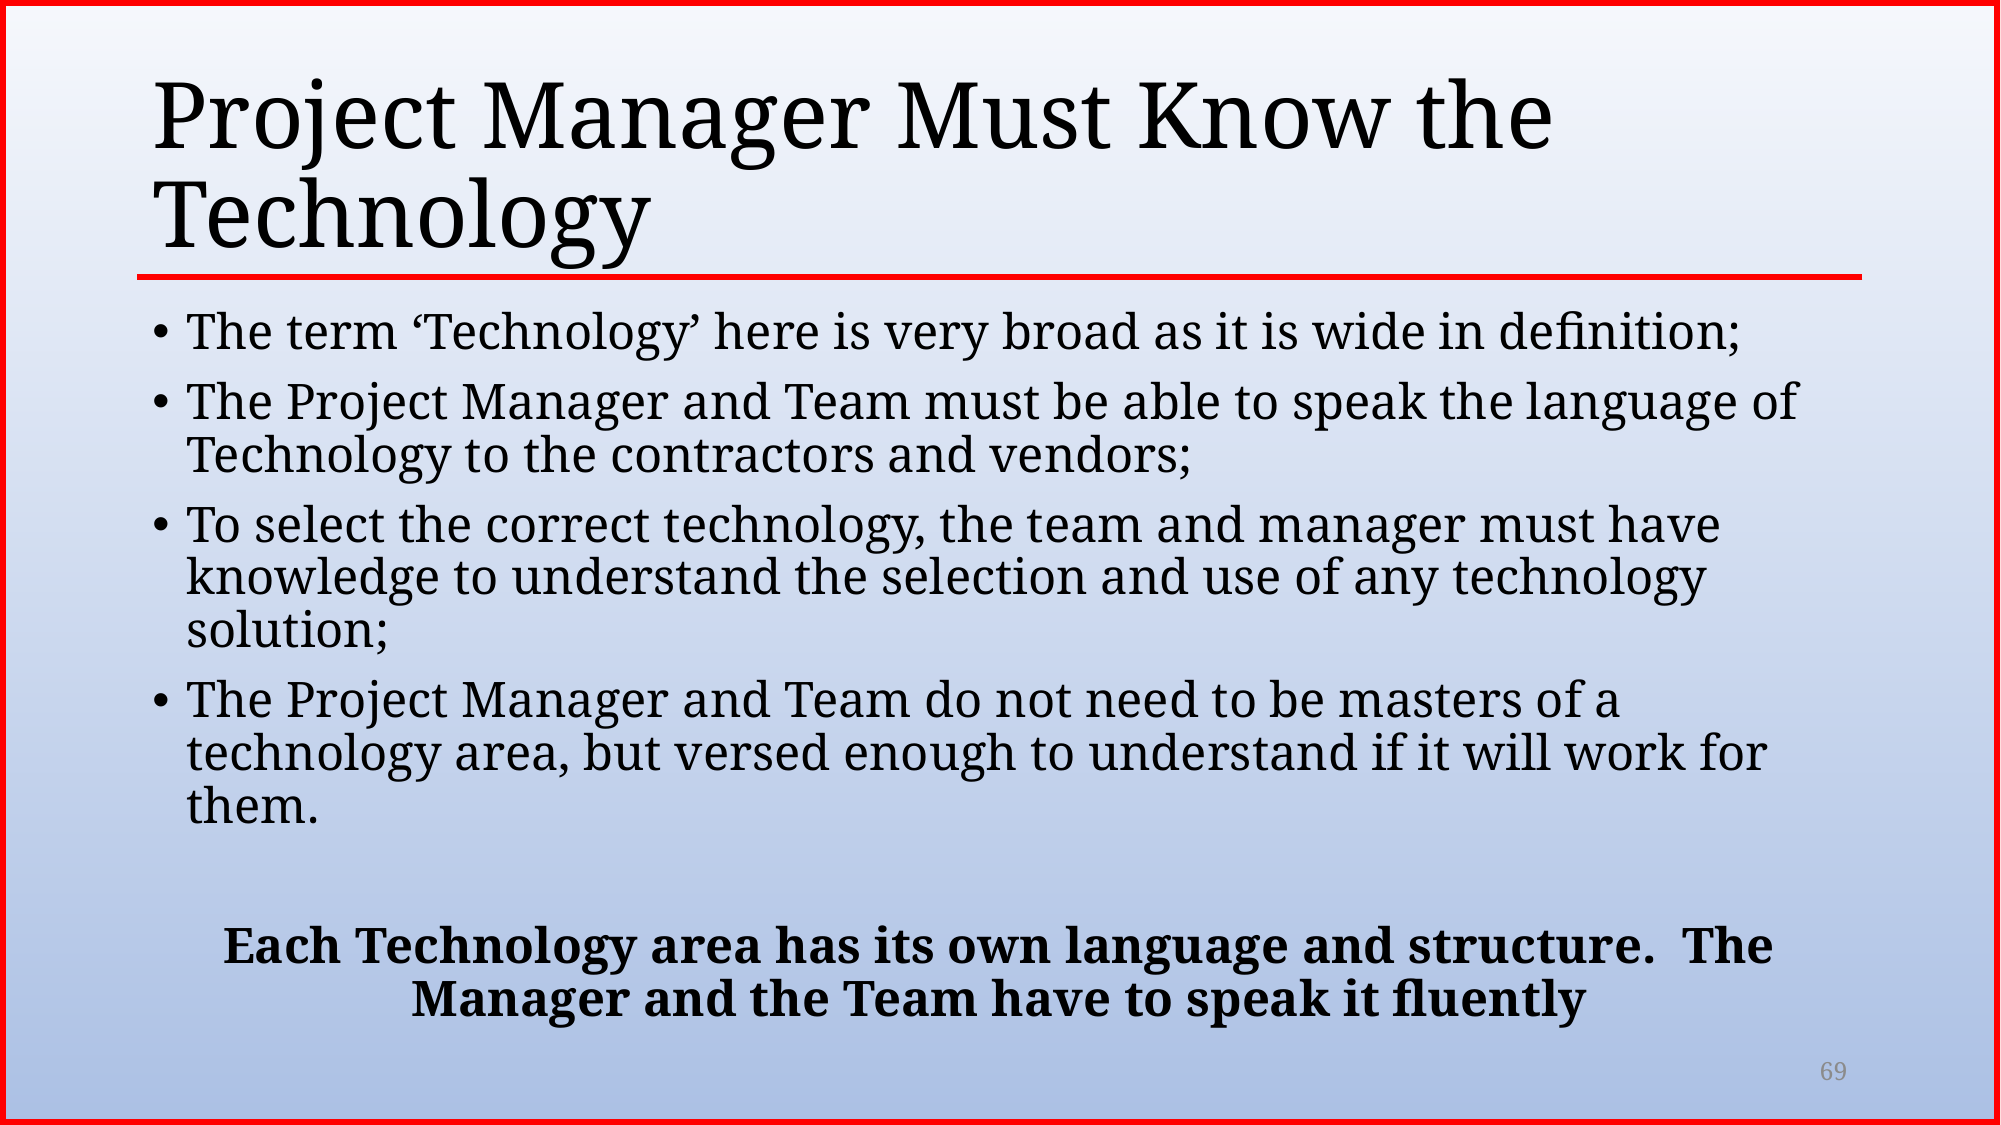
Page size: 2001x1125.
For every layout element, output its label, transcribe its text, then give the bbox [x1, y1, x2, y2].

slide_number 69 [1412, 1042, 1863, 1103]
title Project Manager Must Know the Technology [137, 59, 1863, 278]
list The term ‘Technology’ here is very broad as it is wide in definition; The Project Manager and Team must be able to speak the language of Technology to the contractors and vendors; To select the correct technology, the team and manager must have knowledge to understand the selection and use of any technology solution; The Project Manager and Team do not need to be masters of a technology area, but versed enough to understand if it will work for them. Each Technology area has its own language and structure. The Manager and the Team have to speak it fluently [137, 299, 1863, 1043]
